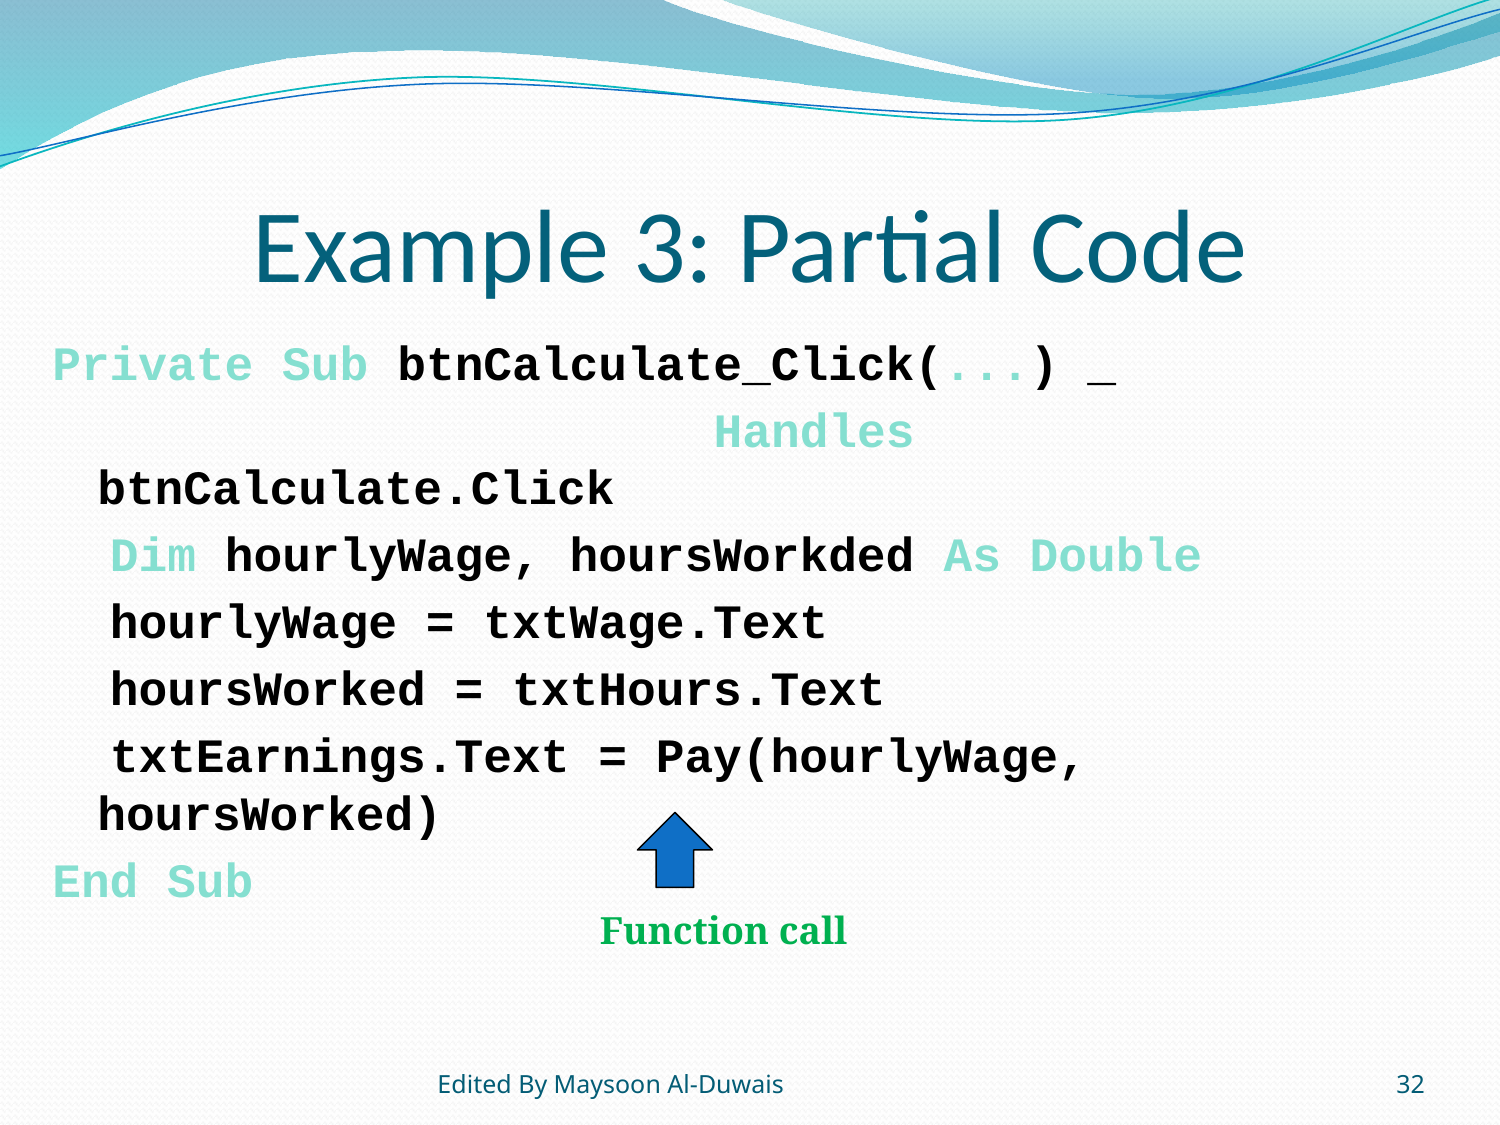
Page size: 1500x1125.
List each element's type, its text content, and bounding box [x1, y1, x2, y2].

title Example 3: Partial Code [75, 115, 1425, 303]
text_box [637, 812, 713, 888]
slide_number 32 [1299, 1042, 1425, 1103]
list Private Sub btnCalculate_Click(...) _ Handles btnCalculate.Click Dim hourlyWage, hoursWorkded As Double hourlyWage = txtWage.Text hoursWorked = txtHours.Text txtEarnings.Text = Pay(hourlyWage, hoursWorked) End Sub [37, 324, 1475, 1006]
text_box Function call [549, 899, 863, 960]
footer Edited By Maysoon Al-Duwais [437, 1042, 988, 1103]
